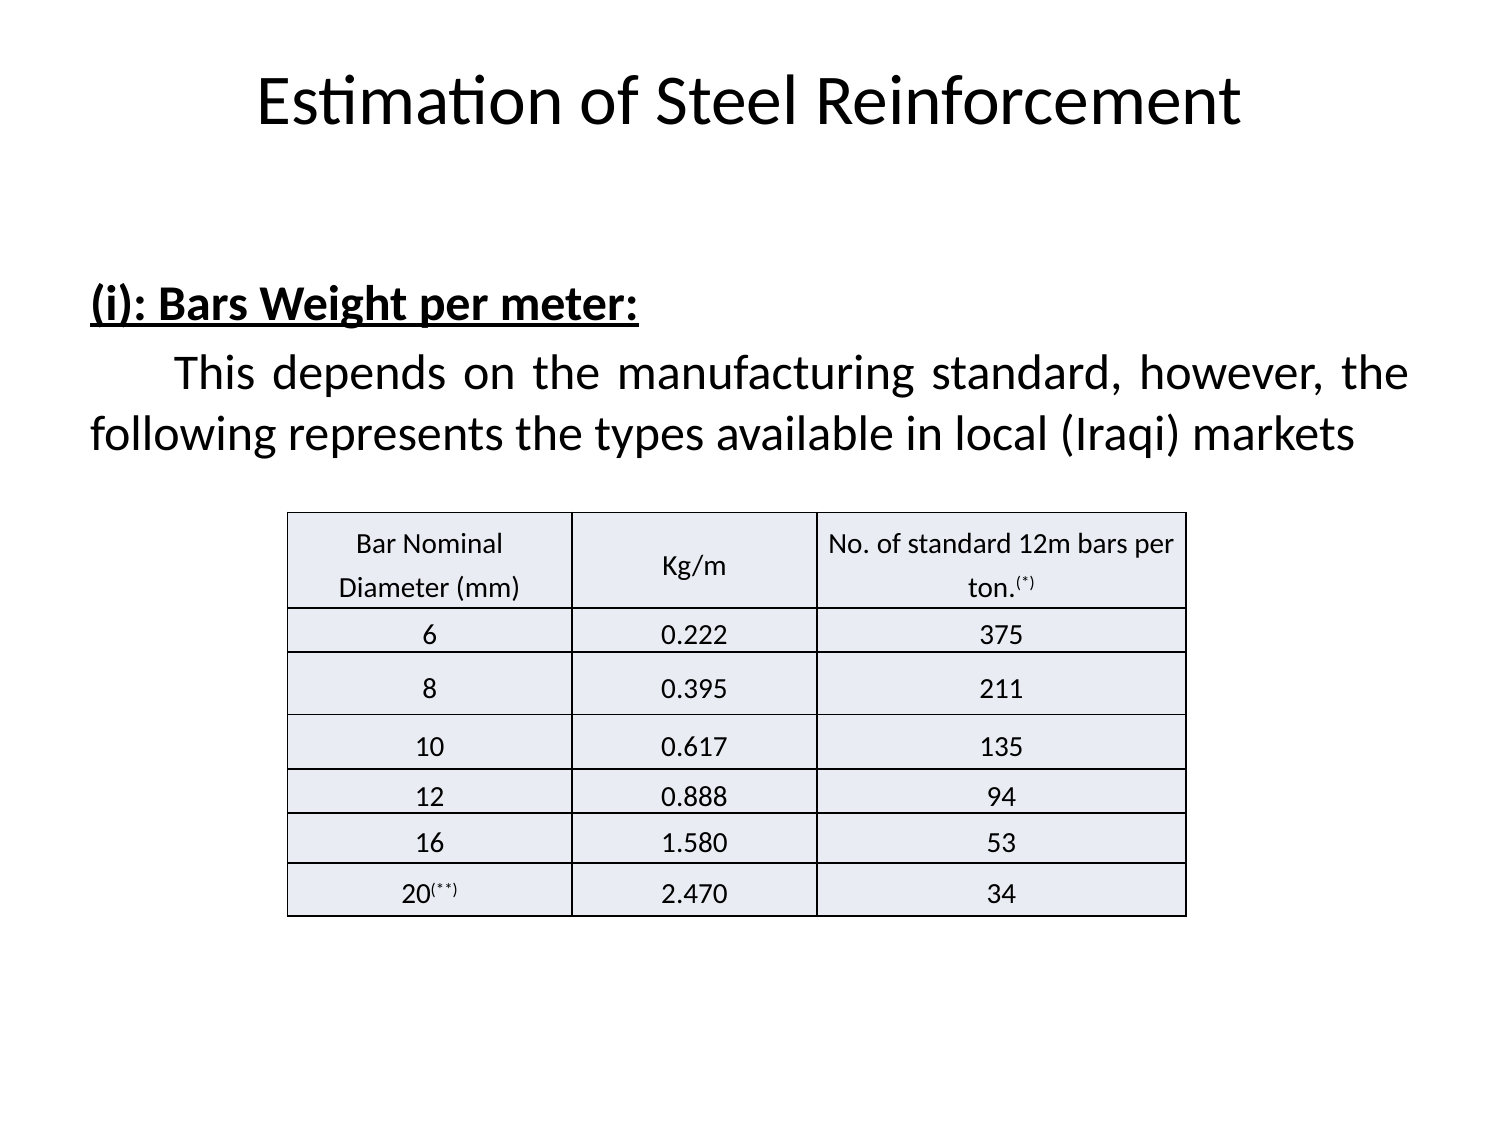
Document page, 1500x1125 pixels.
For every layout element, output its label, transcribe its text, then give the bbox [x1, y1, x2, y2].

table_cell 1.580 [573, 814, 816, 862]
list (i): Bars Weight per meter: This depends on the manufacturing standard, however, the following represents the types available in local (Iraqi) markets [75, 262, 1425, 1005]
table_cell 53 [818, 814, 1185, 862]
table_cell 0.222 [573, 609, 816, 651]
table_cell 0.888 [573, 770, 816, 812]
table_cell 0.395 [573, 653, 816, 714]
table_header Bar Nominal Diameter (mm) [288, 513, 571, 607]
table_cell 10 [288, 715, 571, 768]
table_cell 211 [818, 653, 1185, 714]
table_cell 20(**) [288, 864, 571, 915]
table_cell 0.617 [573, 715, 816, 768]
table_cell 375 [818, 609, 1185, 651]
table_cell 94 [818, 770, 1185, 812]
table_cell 8 [288, 653, 571, 714]
title Estimation of Steel Reinforcement [75, 45, 1425, 233]
table_header Kg/m [573, 513, 816, 607]
table_cell 2.470 [573, 864, 816, 915]
table_cell 16 [288, 814, 571, 862]
table_cell 12 [288, 770, 571, 812]
table_header No. of standard 12m bars per ton.(*) [818, 513, 1185, 607]
table_cell 135 [818, 715, 1185, 768]
table_cell 34 [818, 864, 1185, 915]
table_cell 6 [288, 609, 571, 651]
